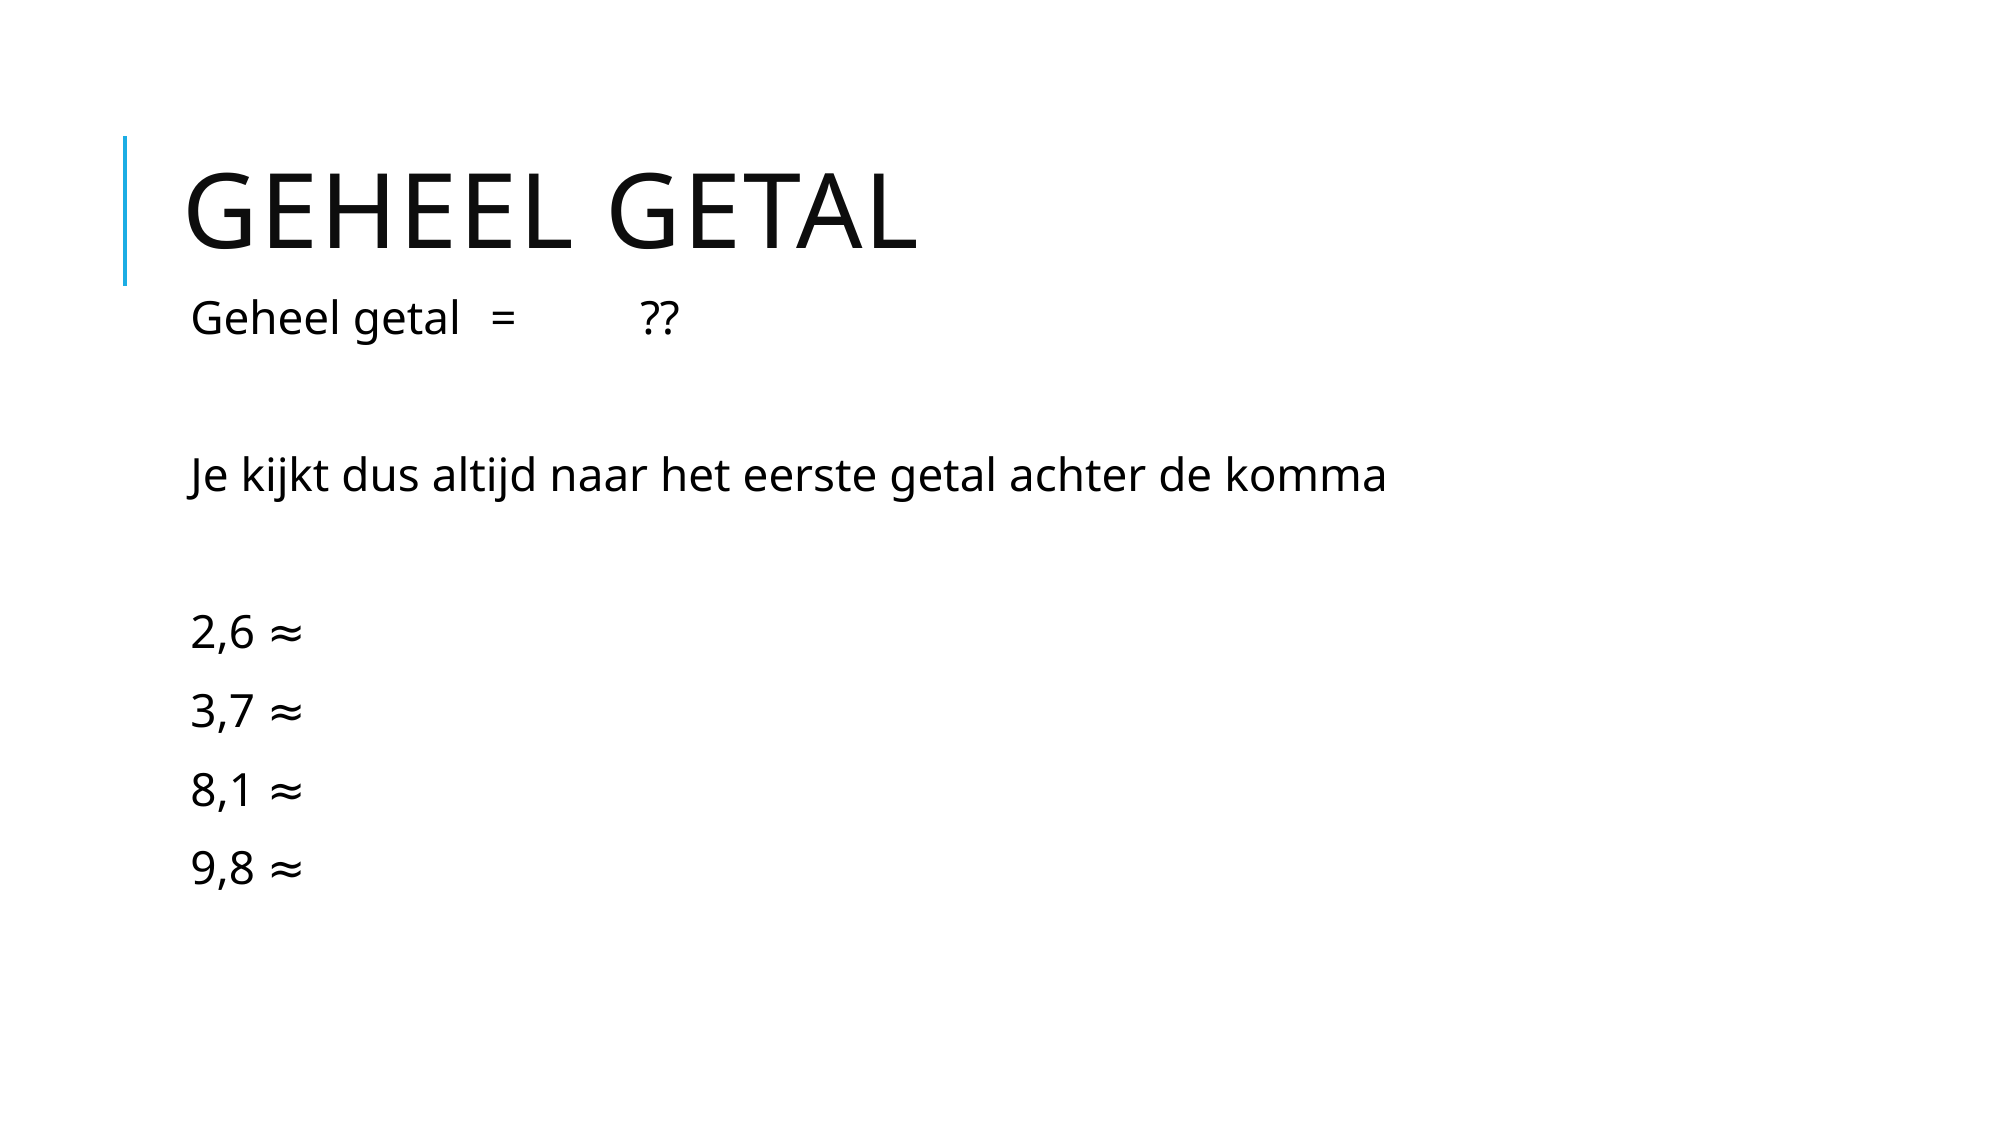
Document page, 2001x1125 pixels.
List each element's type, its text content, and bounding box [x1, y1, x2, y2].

list Geheel getal = ?? Je kijkt dus altijd naar het eerste getal achter de komma 2,6 ≈ 3,7 ≈ 8,1 ≈ 9,8 ≈ [168, 287, 1763, 948]
title Geheel getal [168, 96, 1763, 287]
